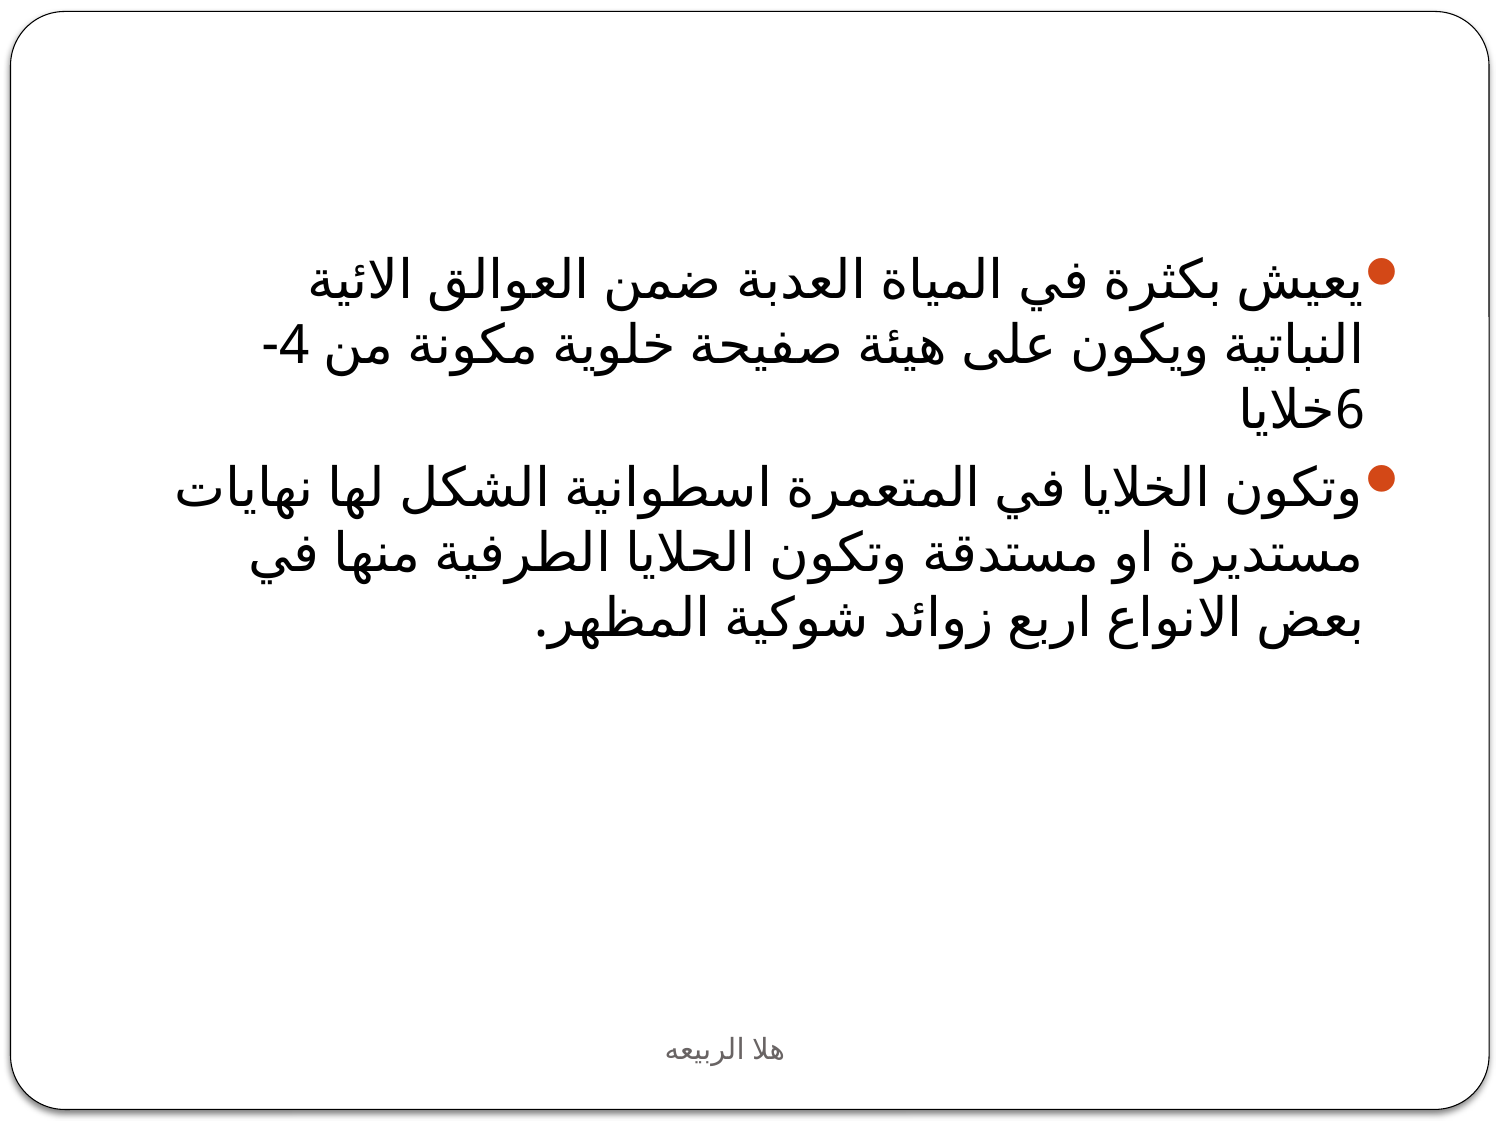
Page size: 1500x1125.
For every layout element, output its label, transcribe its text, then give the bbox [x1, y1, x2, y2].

footer هلا الربيعه [150, 1012, 800, 1088]
list يعيش بكثرة في المياة العدبة ضمن العوالق الائية النباتية ويكون على هيئة صفيحة خلوية مكونة من 4-6خلايا وتكون الخلايا في المتعمرة اسطوانية الشكل لها نهايات مستديرة او مستدقة وتكون الحلايا الطرفية منها في بعض الانواع اربع زوائد شوكية المظهر. [150, 237, 1425, 988]
